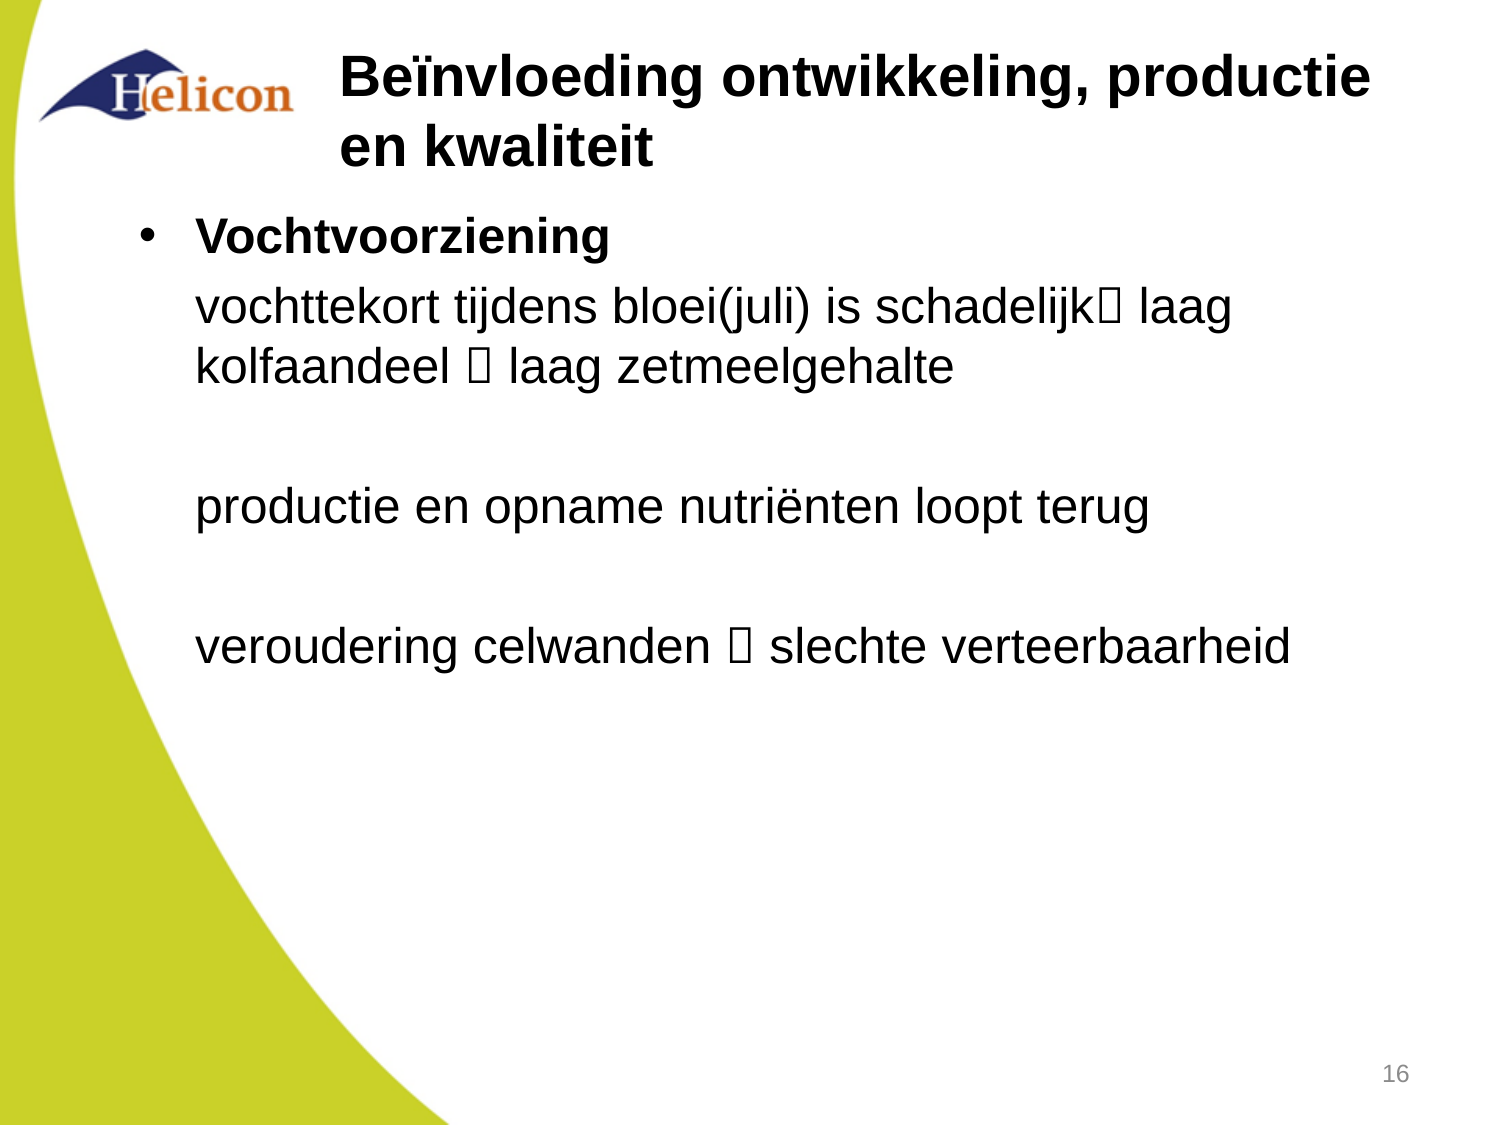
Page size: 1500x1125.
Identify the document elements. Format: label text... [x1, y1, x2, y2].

list Vochtvoorziening vochttekort tijdens bloei(juli) is schadelijk laag kolfaandeel  laag zetmeelgehalte productie en opname nutriënten loopt terug veroudering celwanden  slechte verteerbaarheid [123, 196, 1425, 1005]
picture [0, 0, 1500, 1125]
title Beïnvloeding ontwikkeling, productie en kwaliteit [324, 54, 1415, 161]
slide_number 16 [1074, 1042, 1425, 1103]
